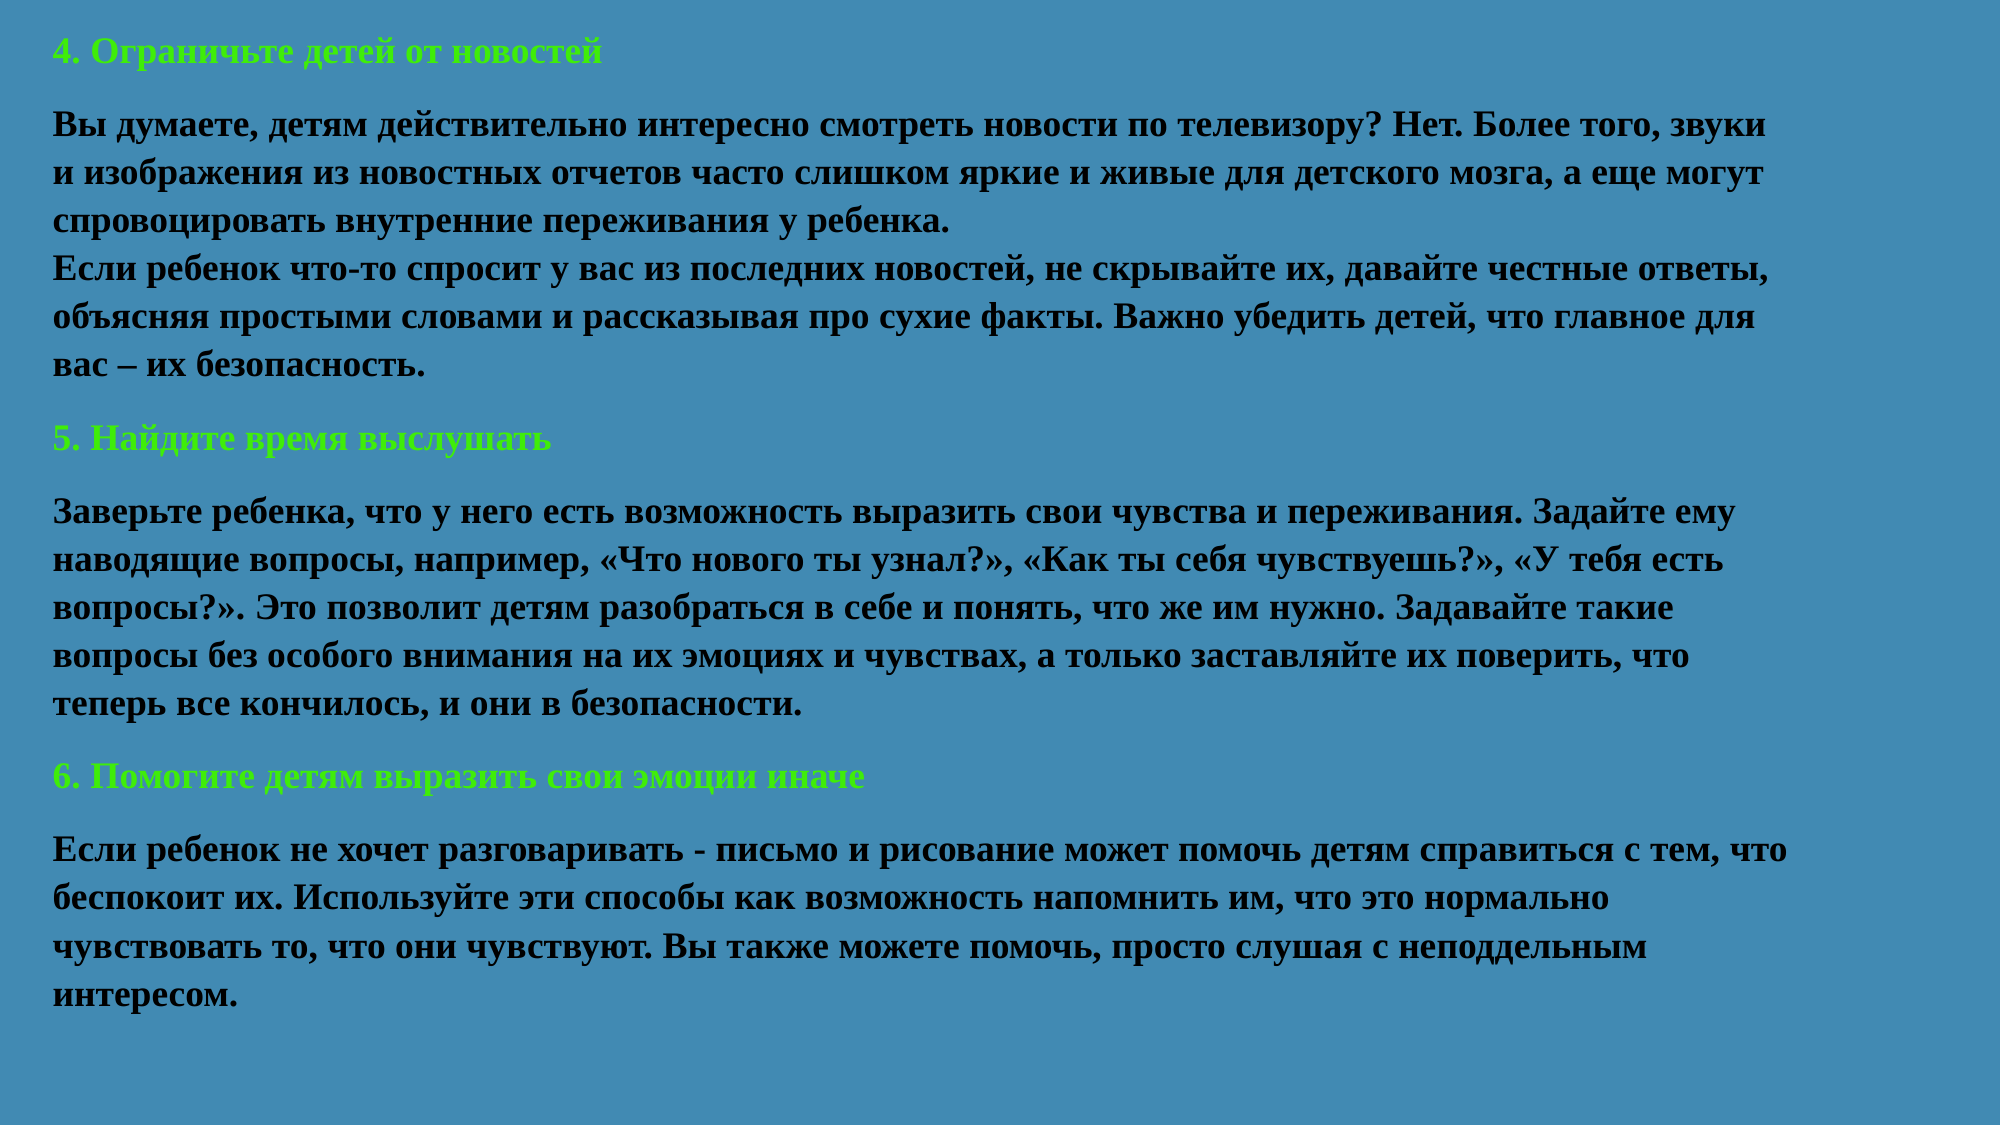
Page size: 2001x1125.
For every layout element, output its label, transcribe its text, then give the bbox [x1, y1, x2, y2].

text_box 4. Ограничьте детей от новостей Вы думаете, детям действительно интересно смотреть новости по телевизору? Нет. Более того, звуки и изображения из новостных отчетов часто слишком яркие и живые для детского мозга, а еще могут спровоцировать внутренние переживания у ребенка. Если ребенок что-то спросит у вас из последних новостей, не скрывайте их, давайте честные ответы, объясняя простыми словами и рассказывая про сухие факты. Важно убедить детей, что главное для вас – их безопасность. 5. Найдите время выслушать Заверьте ребенка, что у него есть возможность выразить свои чувства и переживания. Задайте ему наводящие вопросы, например, «Что нового ты узнал?», «Как ты себя чувствуешь?», «У тебя есть вопросы?». Это позволит детям разобраться в себе и понять, что же им нужно. Задавайте такие вопросы без особого внимания на их эмоциях и чувствах, а только заставляйте их поверить, что теперь все кончилось, и они в безопасности. 6. Помогите детям выразить свои эмоции иначе Если ребенок не хочет разговаривать - письмо и рисование может помочь детям справиться с тем, что беспокоит их. Используйте эти способы как возможность напомнить им, что это нормально чувствовать то, что они чувствуют. Вы также можете помочь, просто слушая с неподдельным интересом. [37, 15, 1808, 1022]
